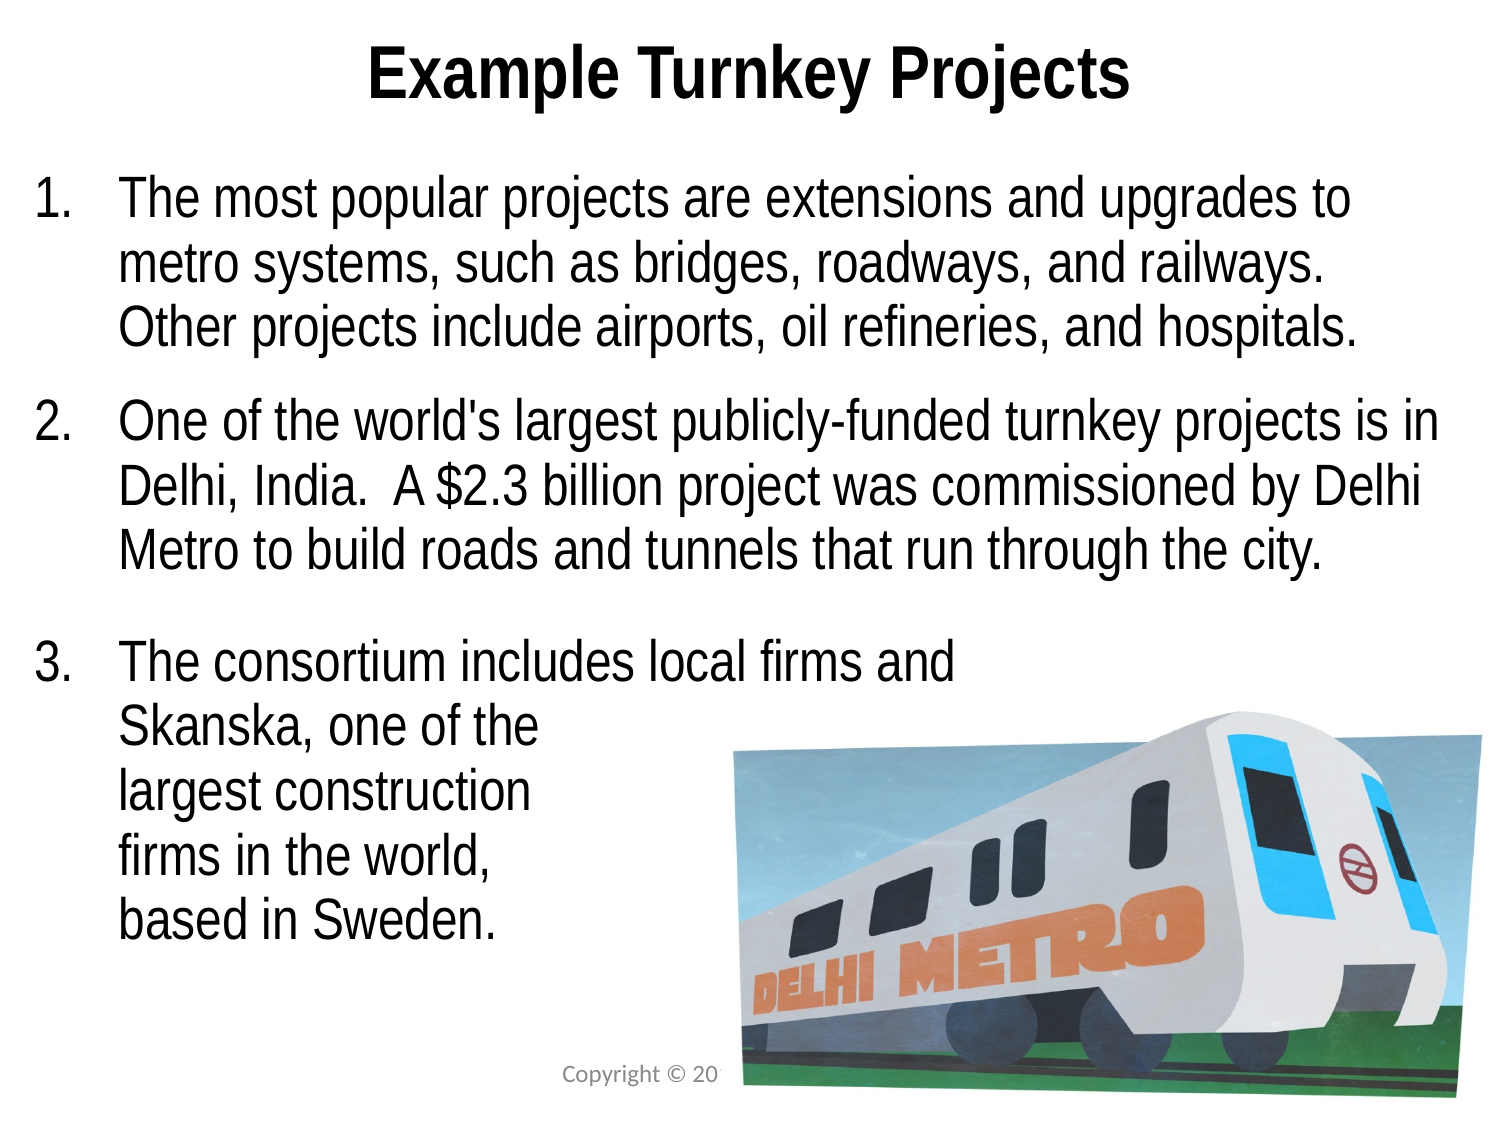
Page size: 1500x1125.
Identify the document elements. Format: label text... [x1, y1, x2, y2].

title Example Turnkey Projects [112, 0, 1388, 138]
picture [721, 707, 1488, 1121]
footer Copyright © 2014 Pearson Education [512, 1042, 716, 1103]
text_box The most popular projects are extensions and upgrades to metro systems, such as bridges, roadways, and railways. Other projects include airports, oil refineries, and hospitals. One of the world's largest publicly-funded turnkey projects is in Delhi, India. A $2.3 billion project was commissioned by Delhi Metro to build roads and tunnels that run through the city. The consortium includes local firms and Skanska, one of the largest construction firms in the world, based in Sweden. [19, 157, 1463, 1083]
